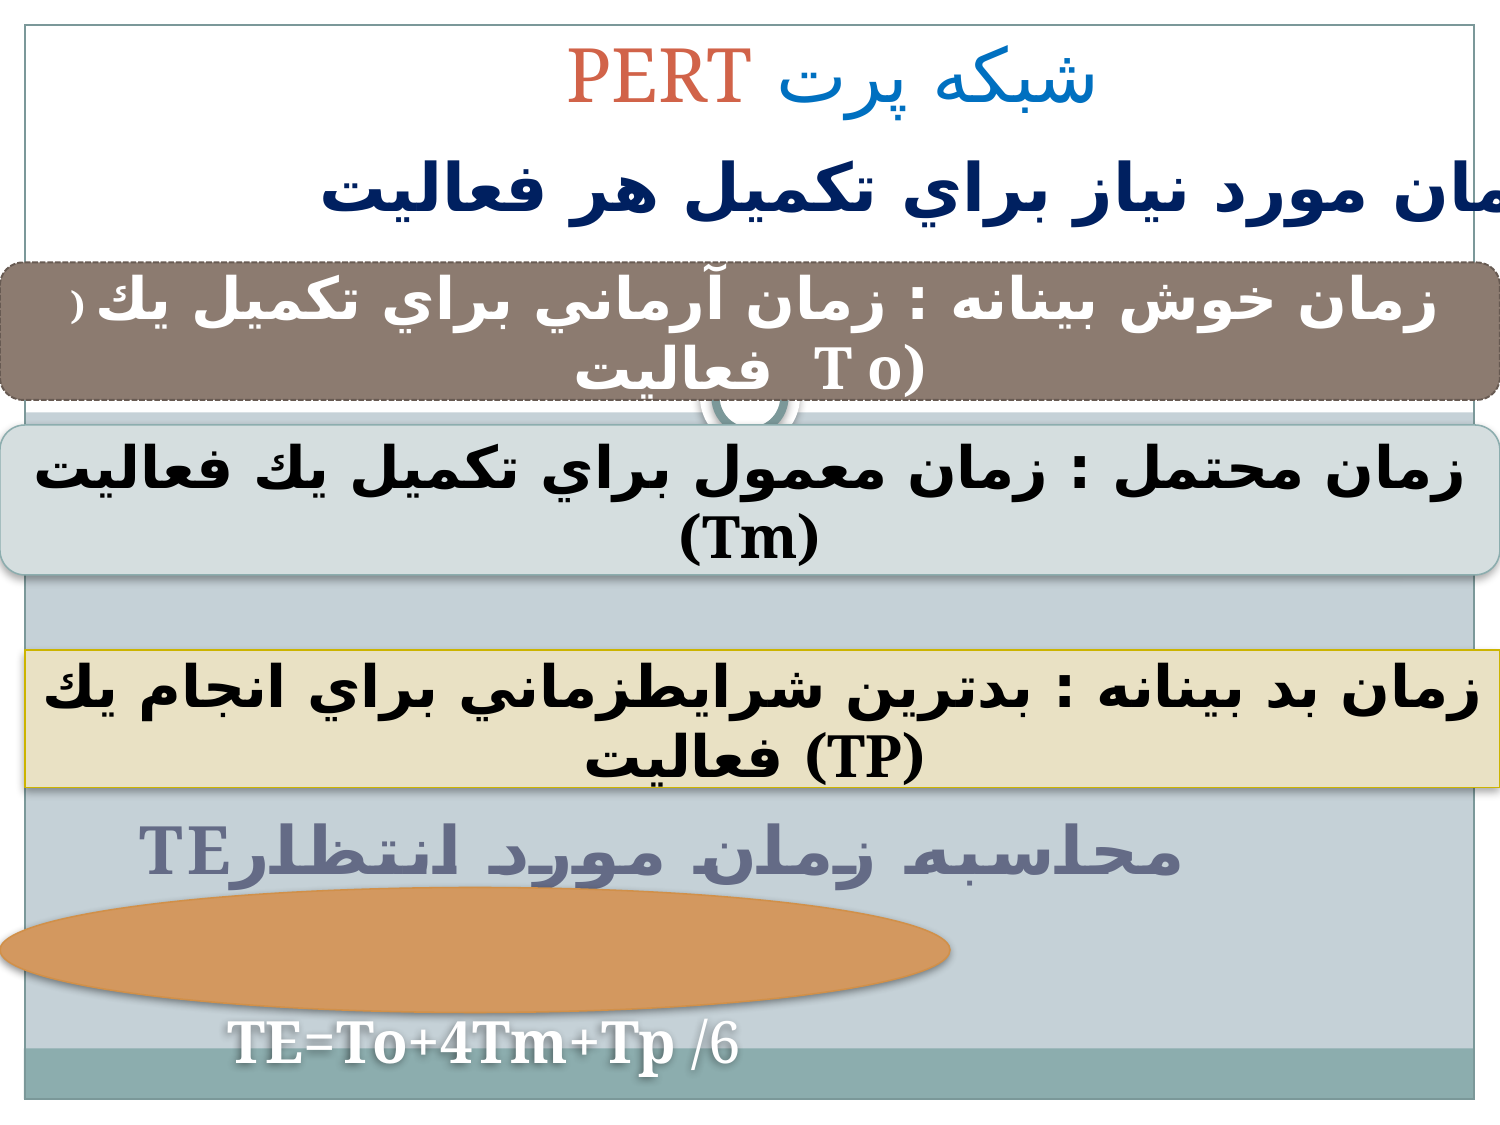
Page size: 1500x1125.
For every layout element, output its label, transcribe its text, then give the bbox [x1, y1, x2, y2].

text_box ) زمان خوش بينانه : زمان آرماني براي تكميل يك فعاليت T o) [0, 261, 1500, 401]
title شبكه پرت PERT [0, 0, 1500, 125]
text_box TE=To+4Tm+Tp /6 [0, 886, 951, 1014]
text_box زمان بد بينانه : بدترين شرايطزماني براي انجام يك فعاليت (TP) [24, 649, 1500, 788]
text_box زمان مورد نياز براي تكميل هر فعاليت : [281, 137, 1500, 233]
text_box زمان محتمل : زمان معمول براي تكميل يك فعاليت (Tm) [0, 424, 1500, 576]
subtitle محاسبه زمان مورد انتظارTE [0, 800, 1500, 913]
